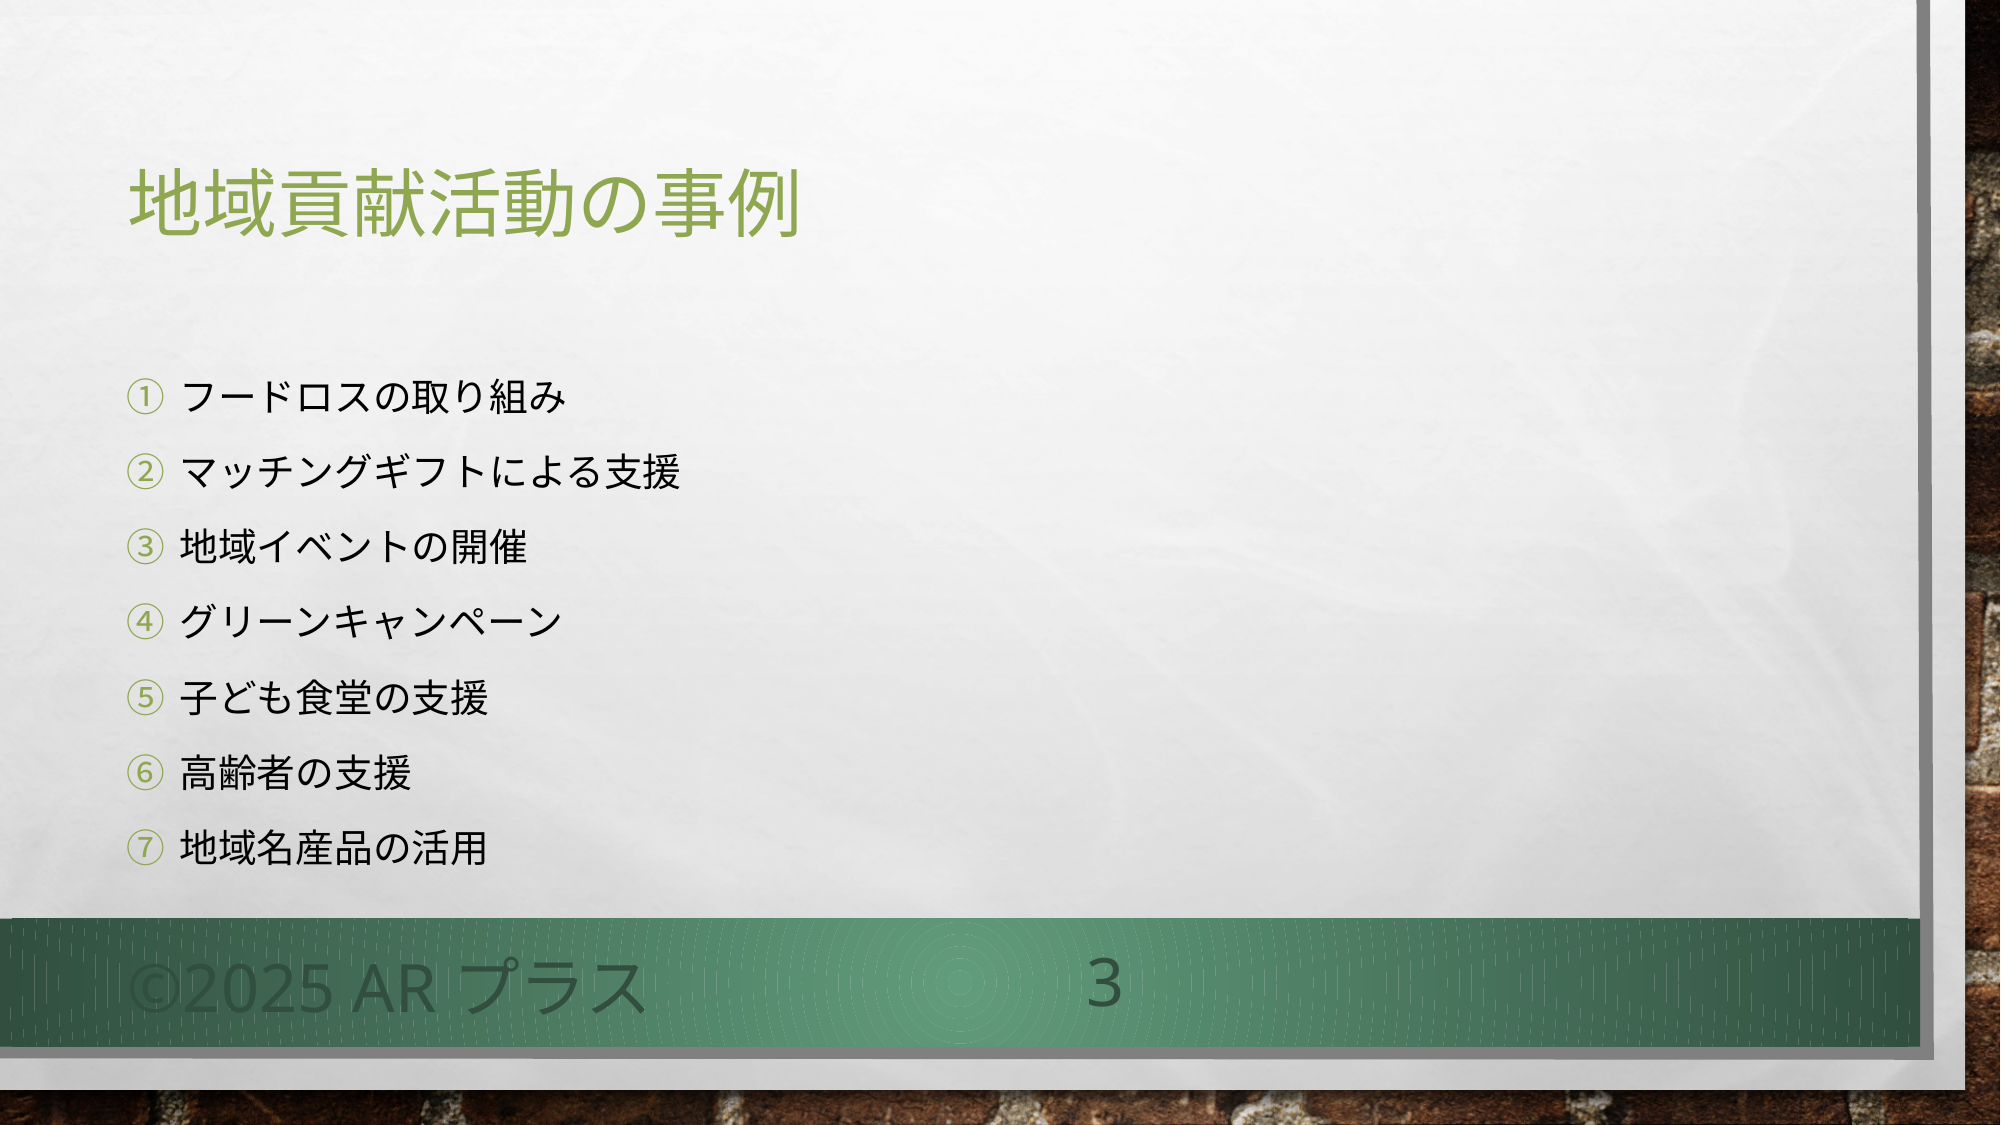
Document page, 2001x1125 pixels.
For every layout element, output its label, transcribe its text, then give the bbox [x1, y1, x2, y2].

picture [0, 0, 2000, 1125]
footer ©2025 ARプラス [112, 944, 1015, 1027]
list フードロスの取り組み マッチングギフトによる支援 地域イベントの開催 グリーンキャンペーン 子ども食堂の支援 高齢者の支援 地域名産品の活用 [111, 354, 1522, 879]
slide_number 3 [1031, 944, 1181, 1027]
title 地域貢献活動の事例 [112, 112, 1818, 302]
